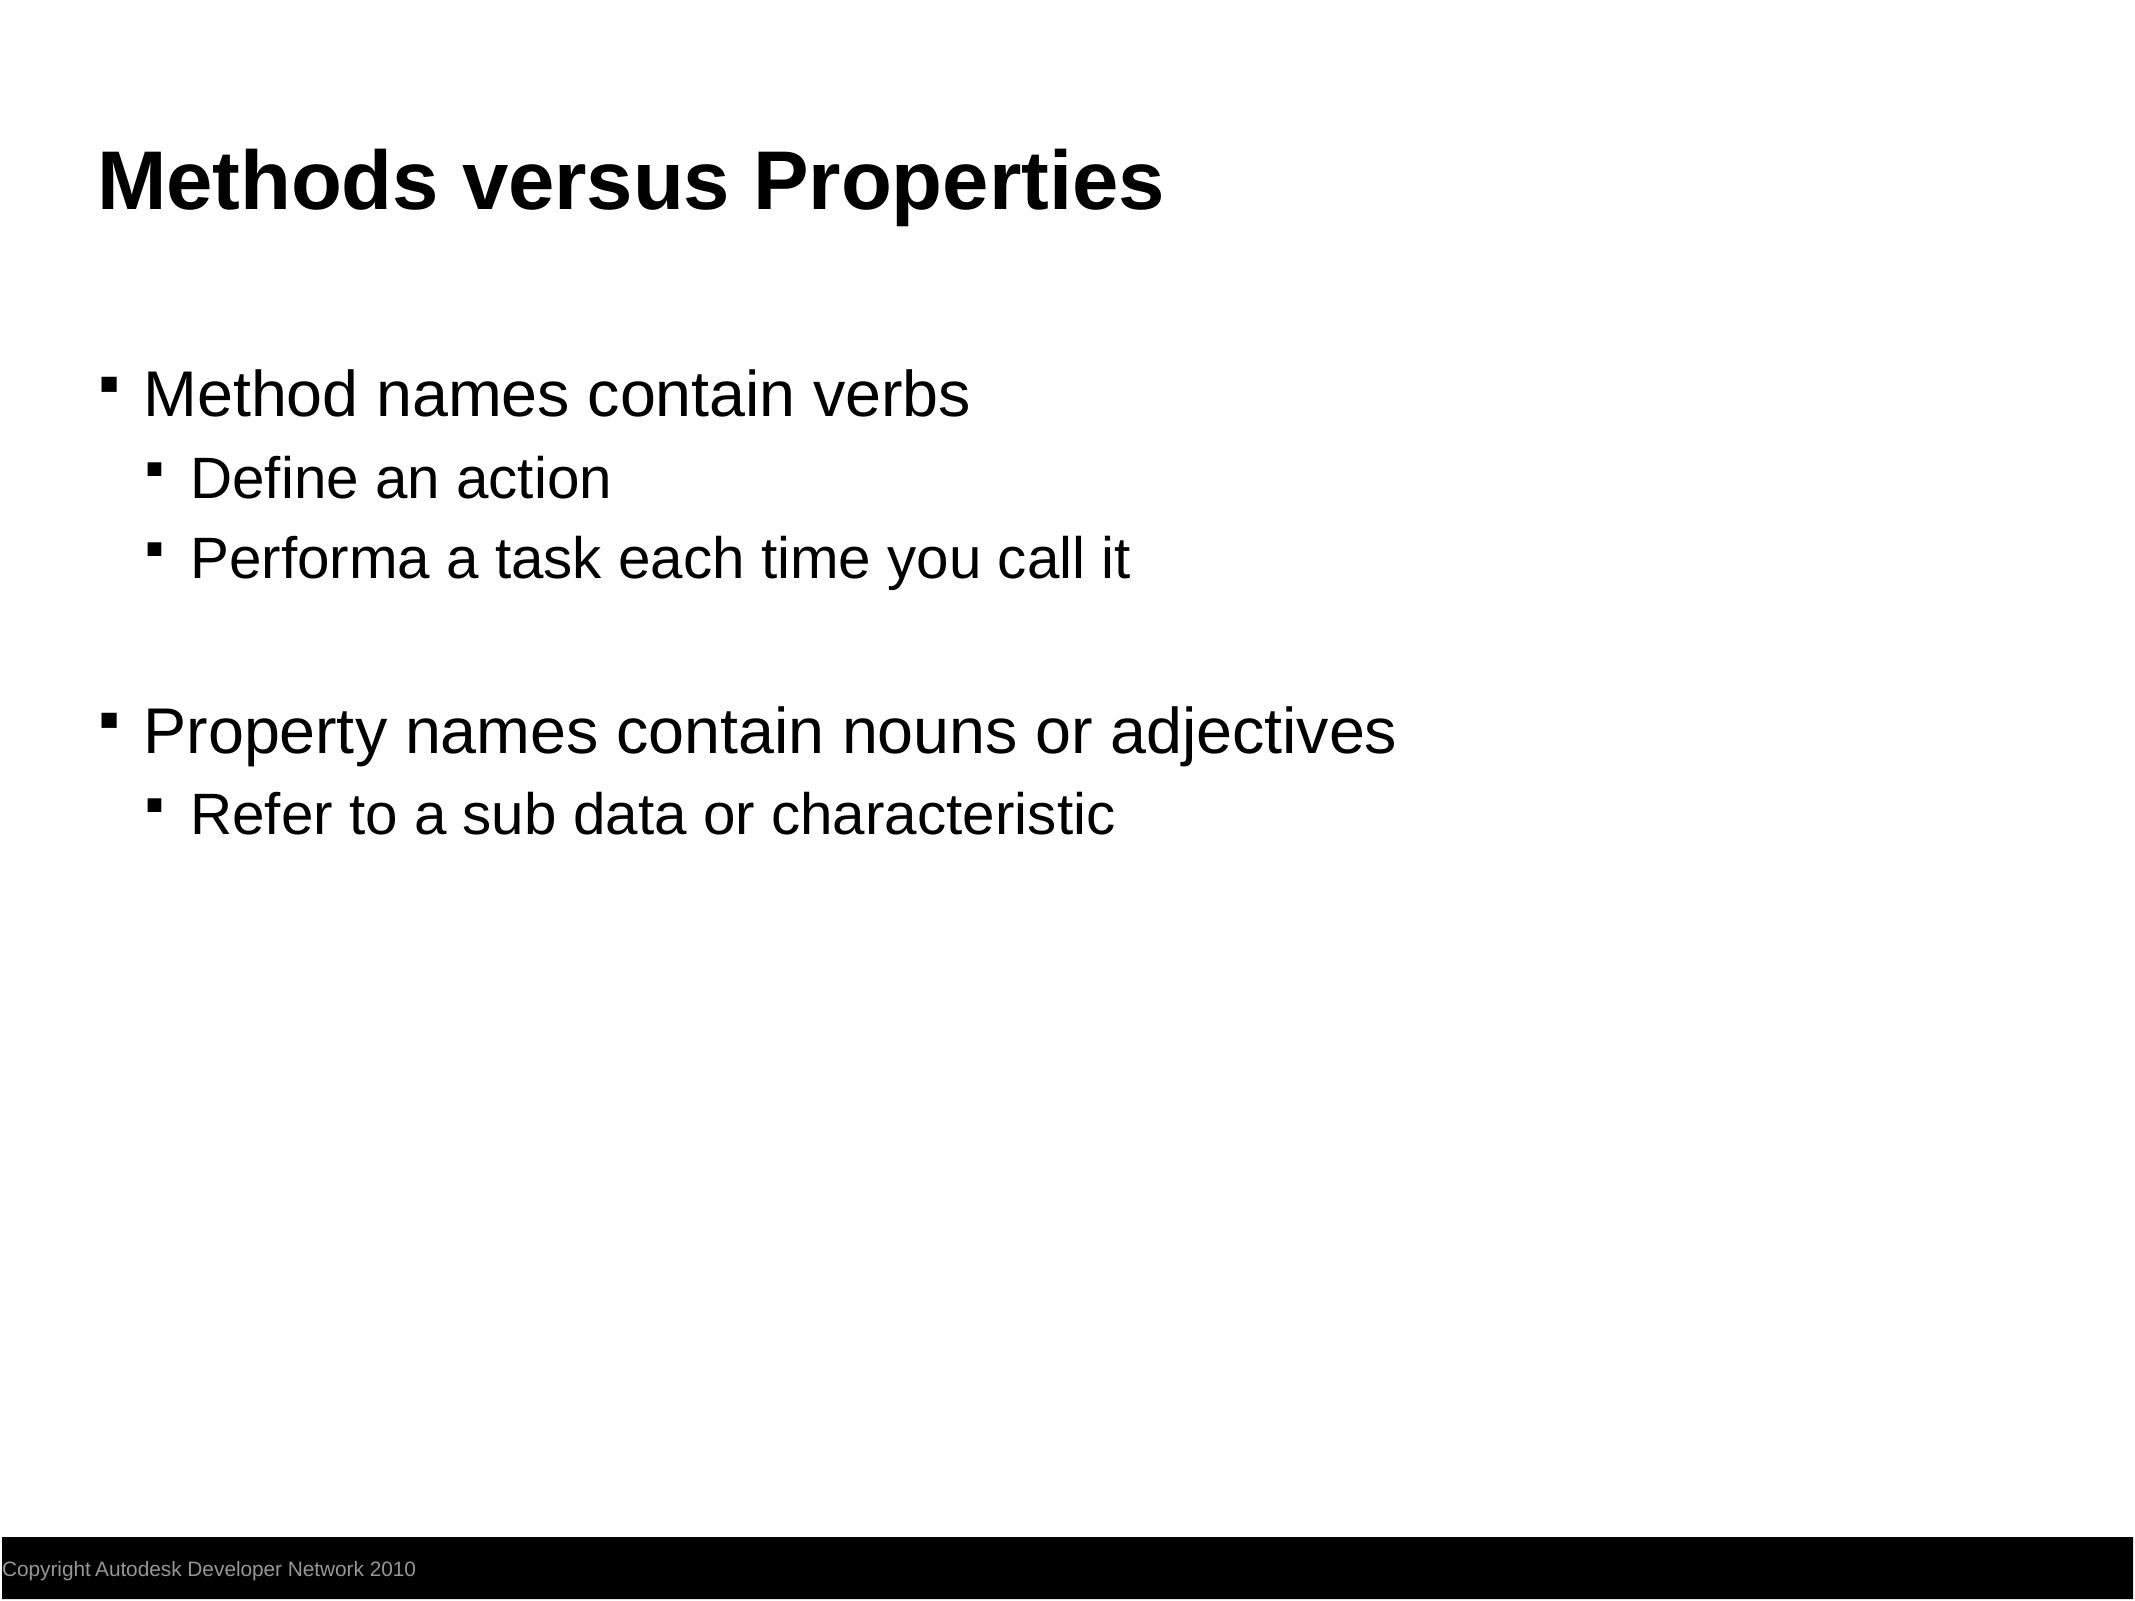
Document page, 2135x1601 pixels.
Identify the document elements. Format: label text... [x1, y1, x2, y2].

list Method names contain verbs Define an action Performa a task each time you call it Property names contain nouns or adjectives Refer to a sub data or characteristic [96, 351, 2028, 1452]
title Methods versus Properties [96, 59, 2028, 293]
